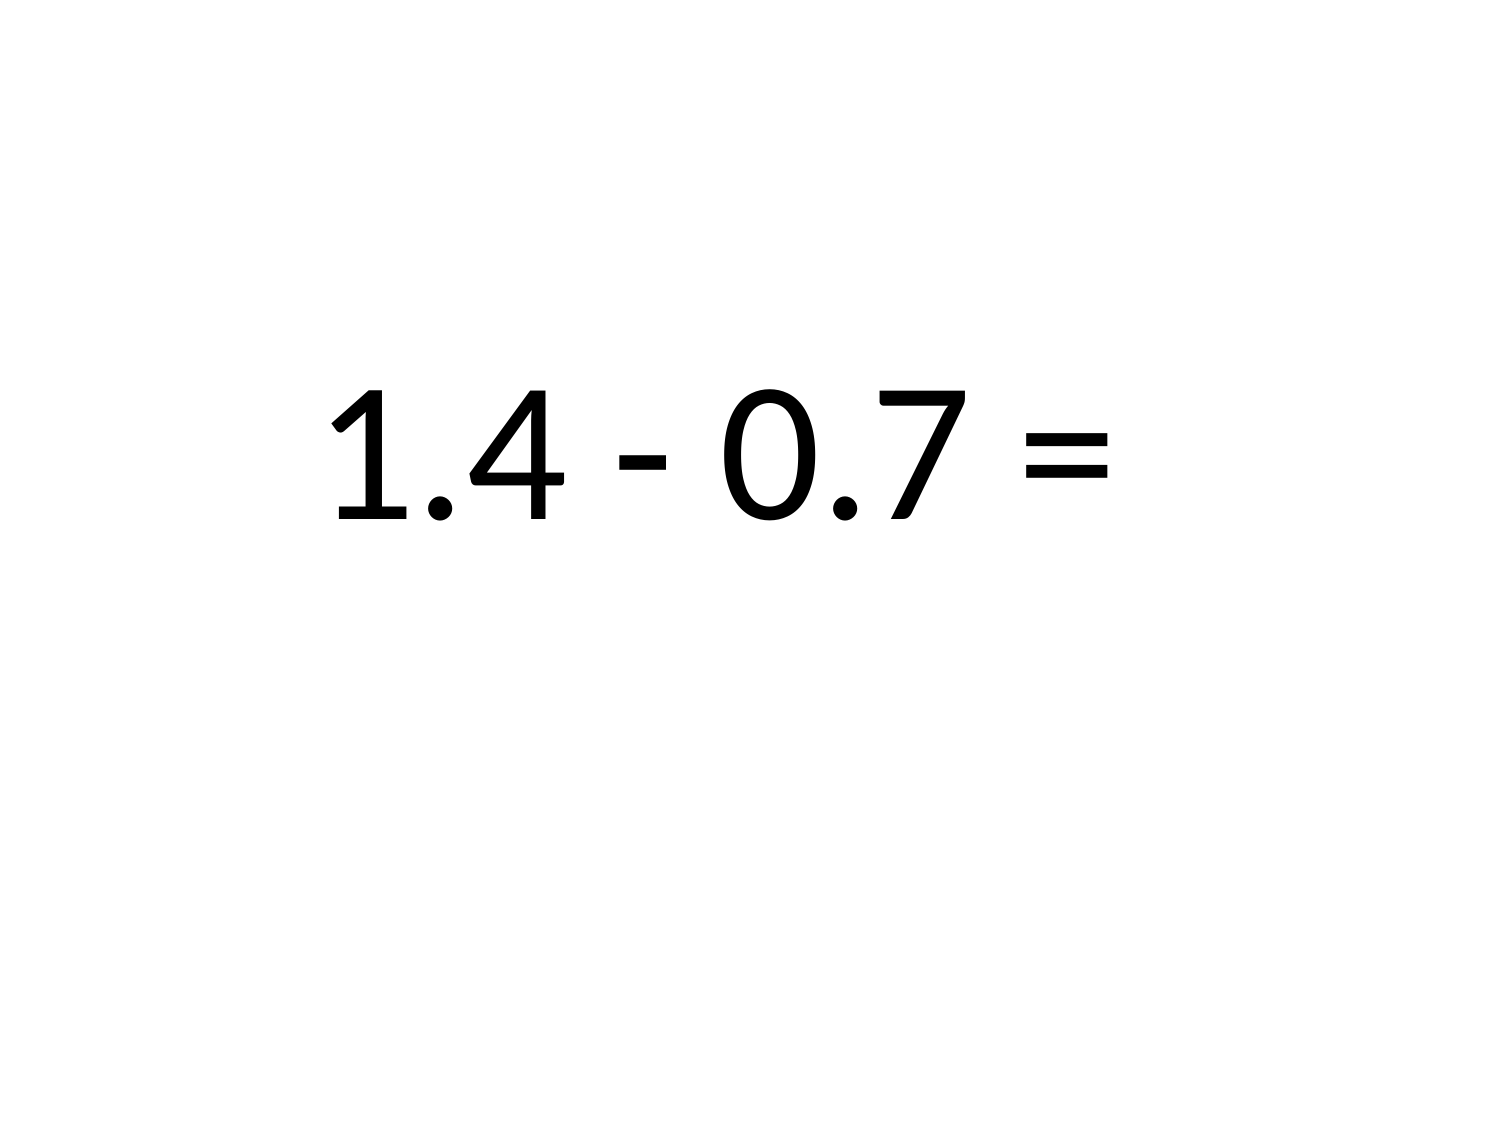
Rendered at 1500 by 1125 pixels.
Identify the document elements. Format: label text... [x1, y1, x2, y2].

text_box 1.4 - 0.7 = [300, 312, 1225, 568]
